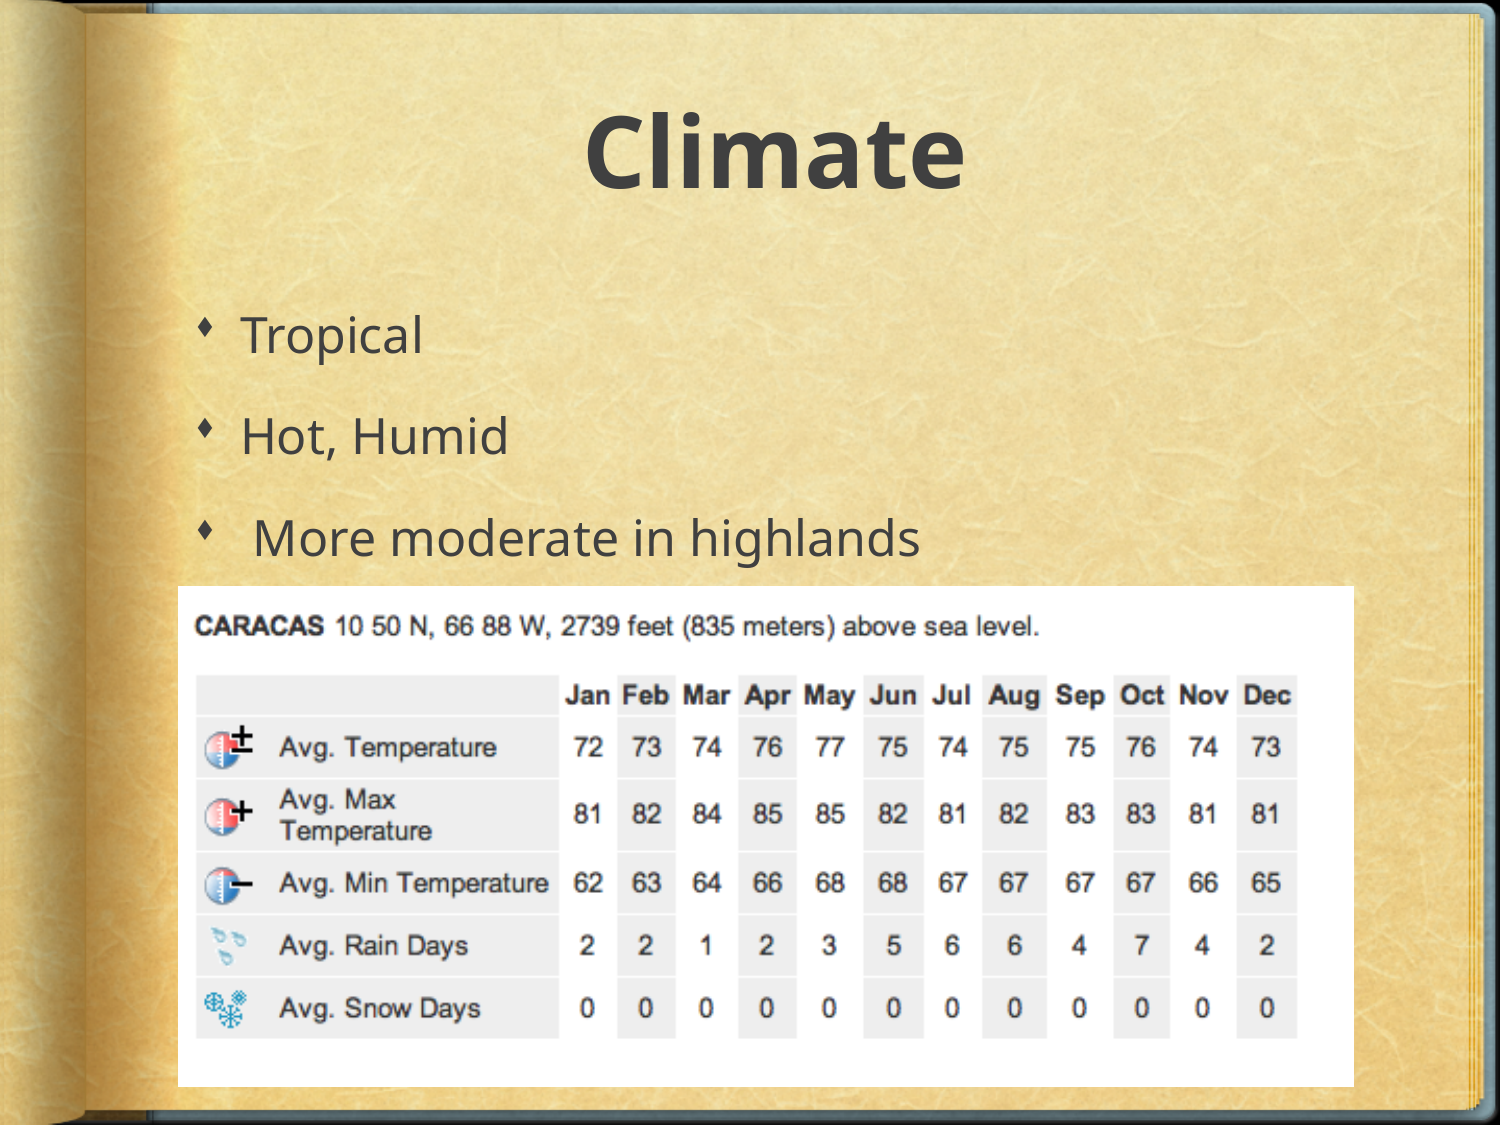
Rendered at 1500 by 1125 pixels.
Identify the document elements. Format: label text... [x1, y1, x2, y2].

title Climate [178, 45, 1372, 265]
list Tropical Hot, Humid More moderate in highlands [178, 295, 1372, 1005]
picture [0, 0, 1500, 1125]
